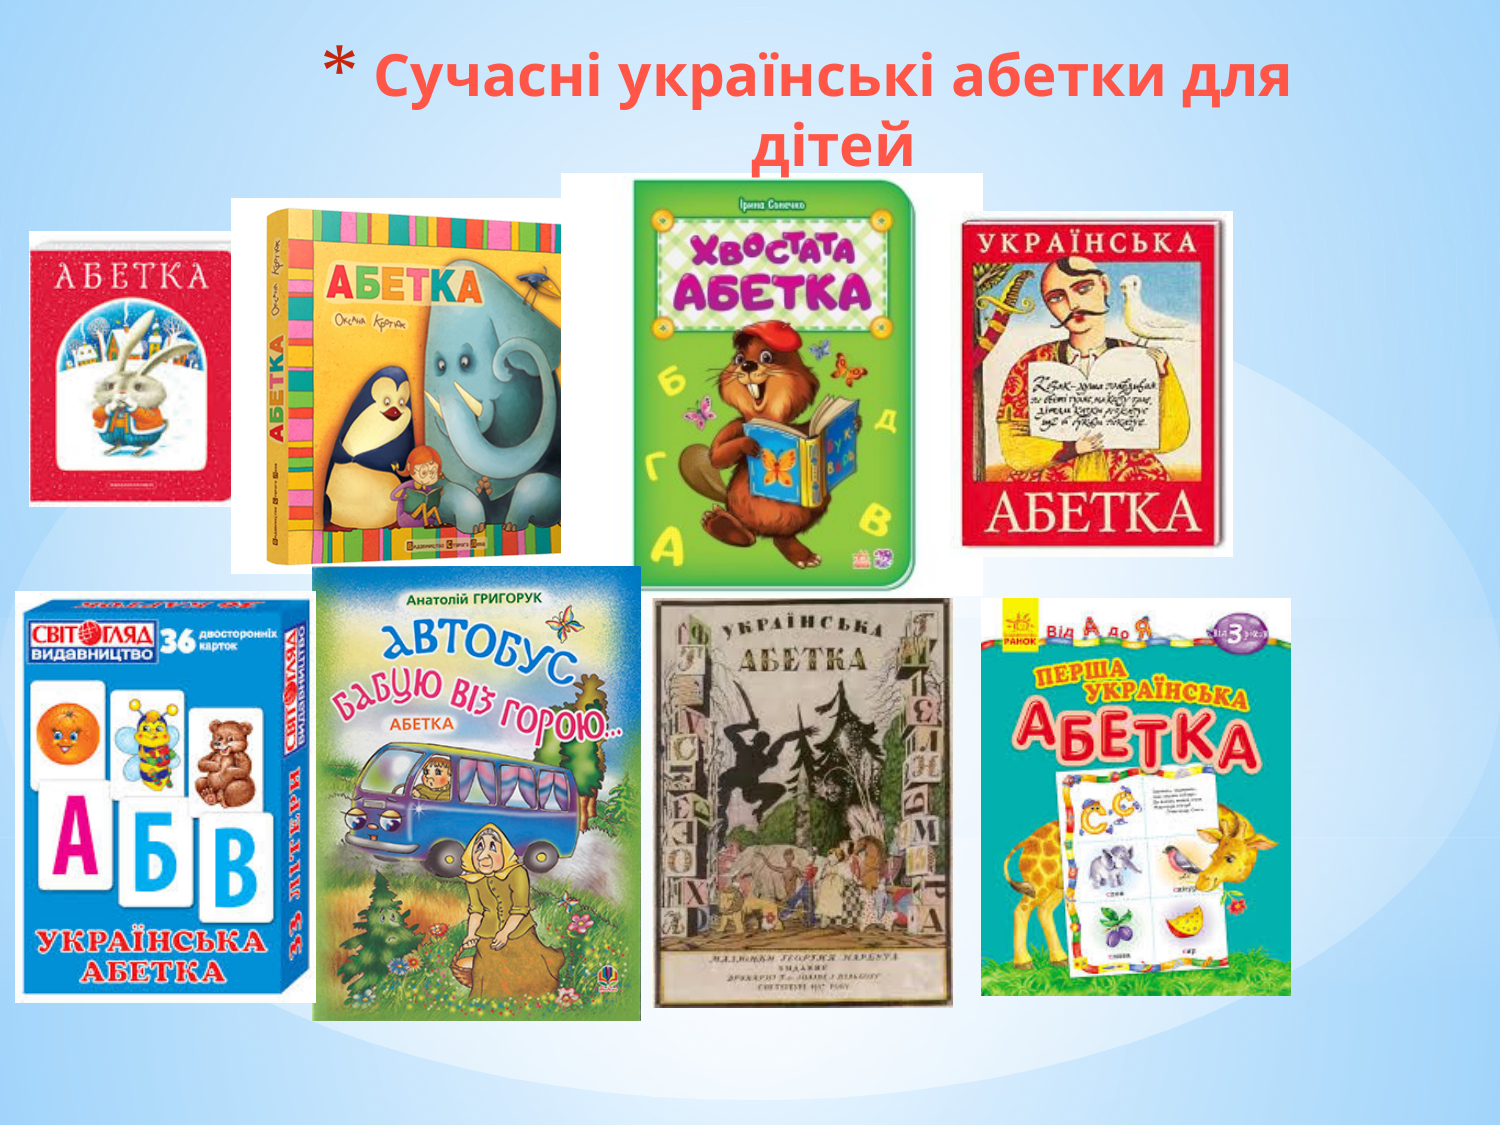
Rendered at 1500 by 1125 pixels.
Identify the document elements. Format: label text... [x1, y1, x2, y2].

picture [652, 598, 953, 1008]
picture [14, 173, 1233, 1021]
picture [981, 598, 1291, 996]
title Сучасні українські абетки для дітей [252, 30, 1363, 174]
